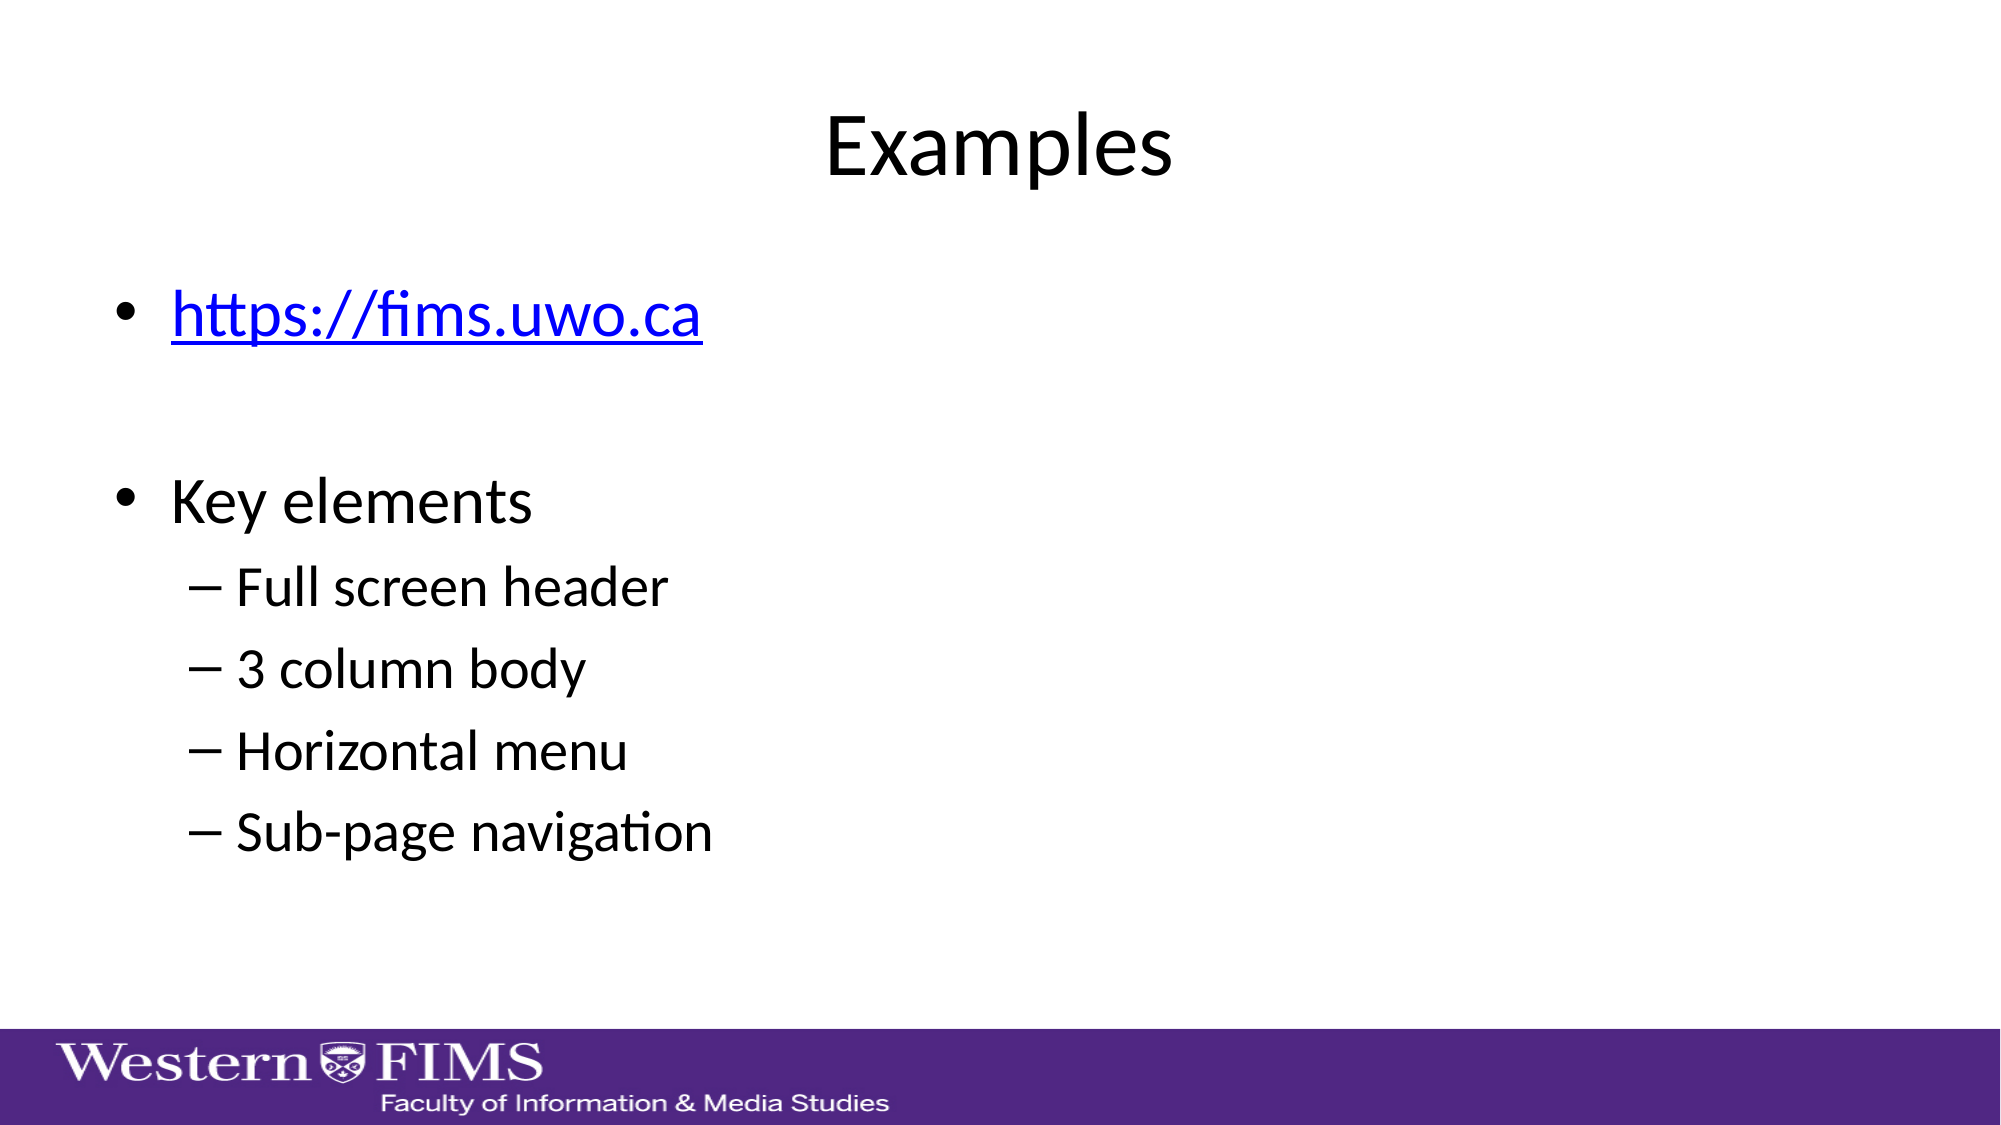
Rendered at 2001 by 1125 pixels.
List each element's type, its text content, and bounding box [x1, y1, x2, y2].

title Examples [99, 45, 1900, 233]
list https://fims.uwo.ca Key elements Full screen header 3 column body Horizontal menu Sub-page navigation [99, 262, 1900, 1005]
picture [0, 0, 2001, 1125]
